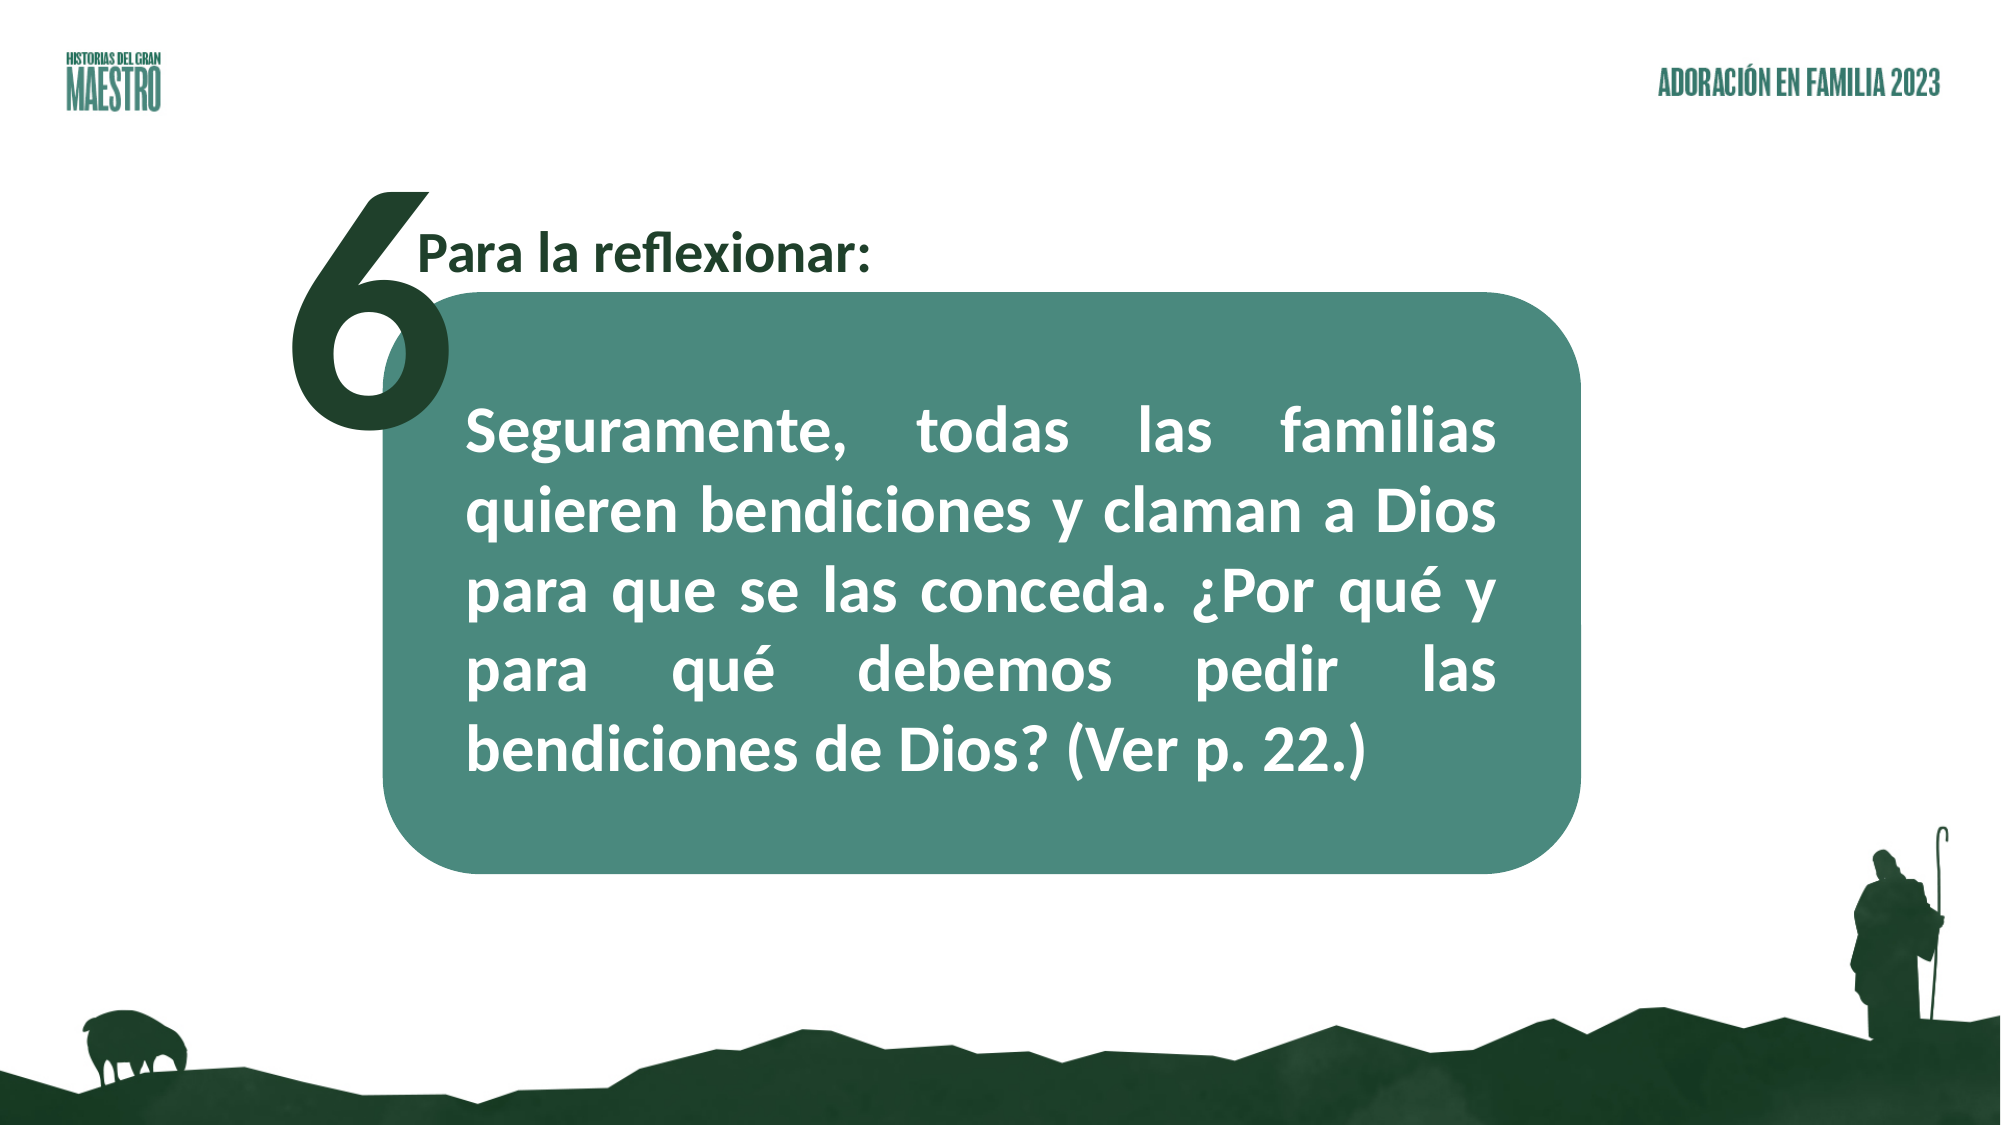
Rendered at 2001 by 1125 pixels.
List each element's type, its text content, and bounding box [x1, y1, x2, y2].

text_box Para la reflexionar: [471, 206, 938, 291]
text_box [381, 291, 1583, 876]
picture [0, 0, 2001, 1125]
text_box 6 [266, 75, 471, 505]
text_box Seguramente, todas las familias quieren bendiciones y claman a Dios para que se las conceda. ¿Por qué y para qué debemos pedir las bendiciones de Dios? (Ver p. 22.) [450, 378, 1513, 793]
